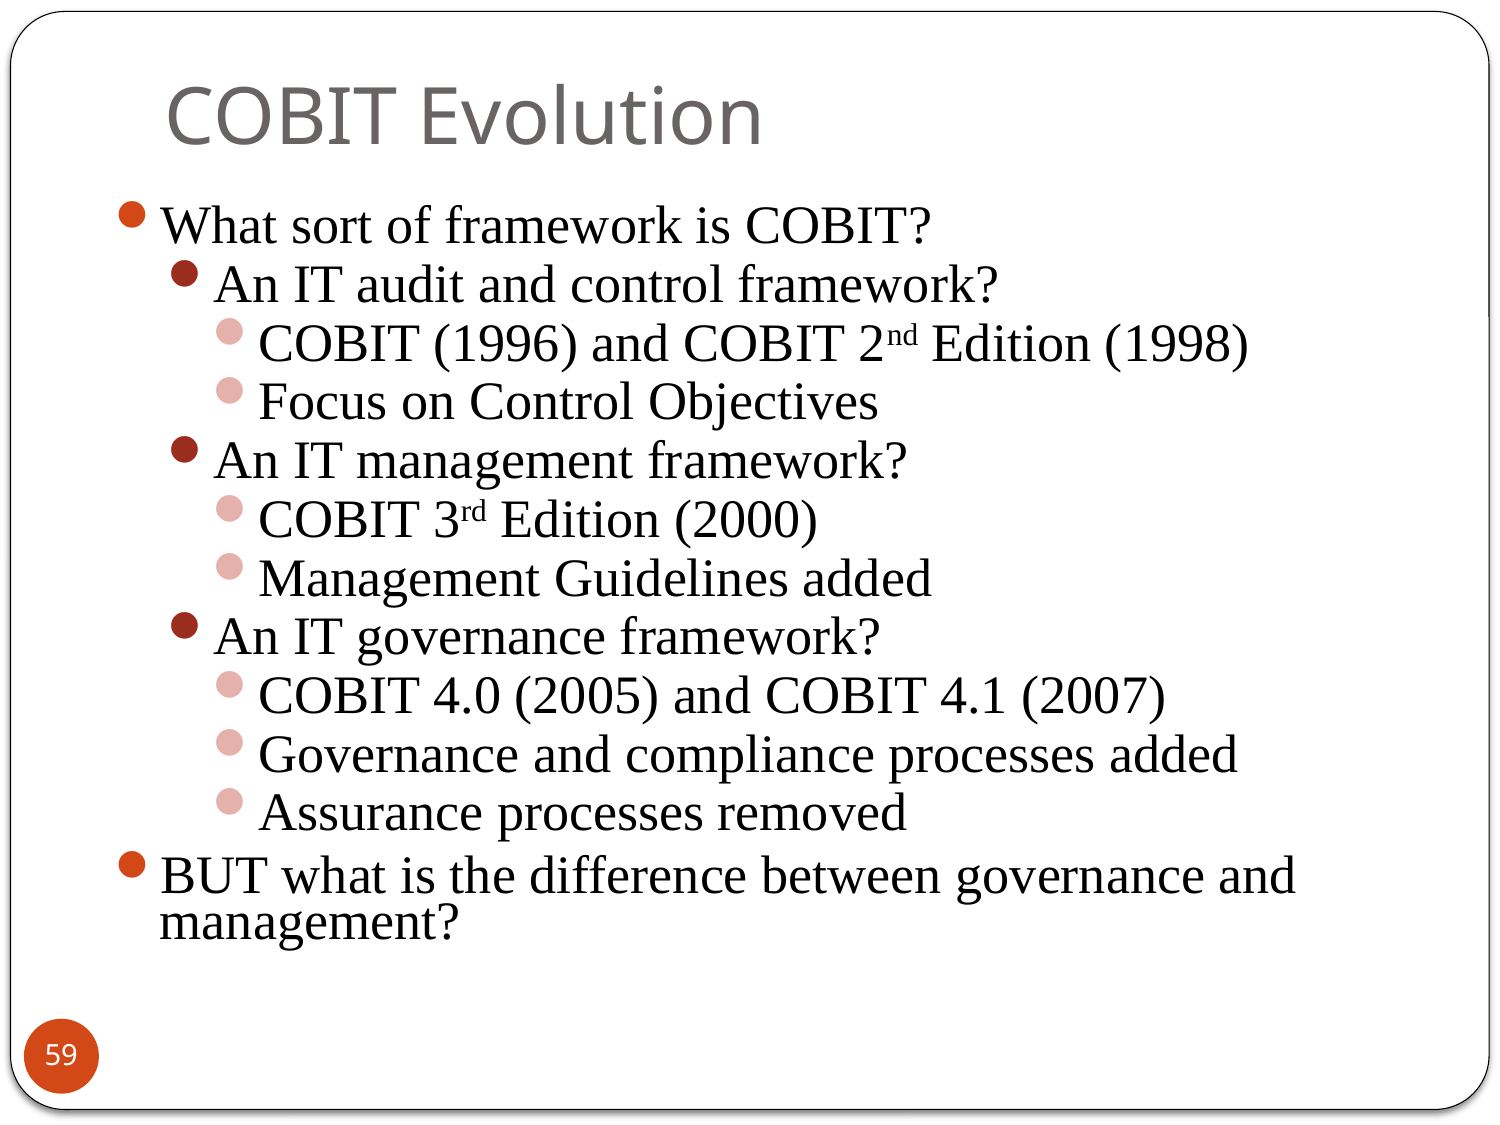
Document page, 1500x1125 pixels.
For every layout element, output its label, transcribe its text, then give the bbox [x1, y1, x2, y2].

slide_number 59 [23, 1018, 99, 1094]
list What sort of framework is COBIT? An IT audit and control framework? COBIT (1996) and COBIT 2nd Edition (1998) Focus on Control Objectives An IT management framework? COBIT 3rd Edition (2000) Management Guidelines added An IT governance framework? COBIT 4.0 (2005) and COBIT 4.1 (2007) Governance and compliance processes added Assurance processes removed BUT what is the difference between governance and management? [99, 200, 1450, 1088]
title COBIT Evolution [150, 0, 1500, 175]
